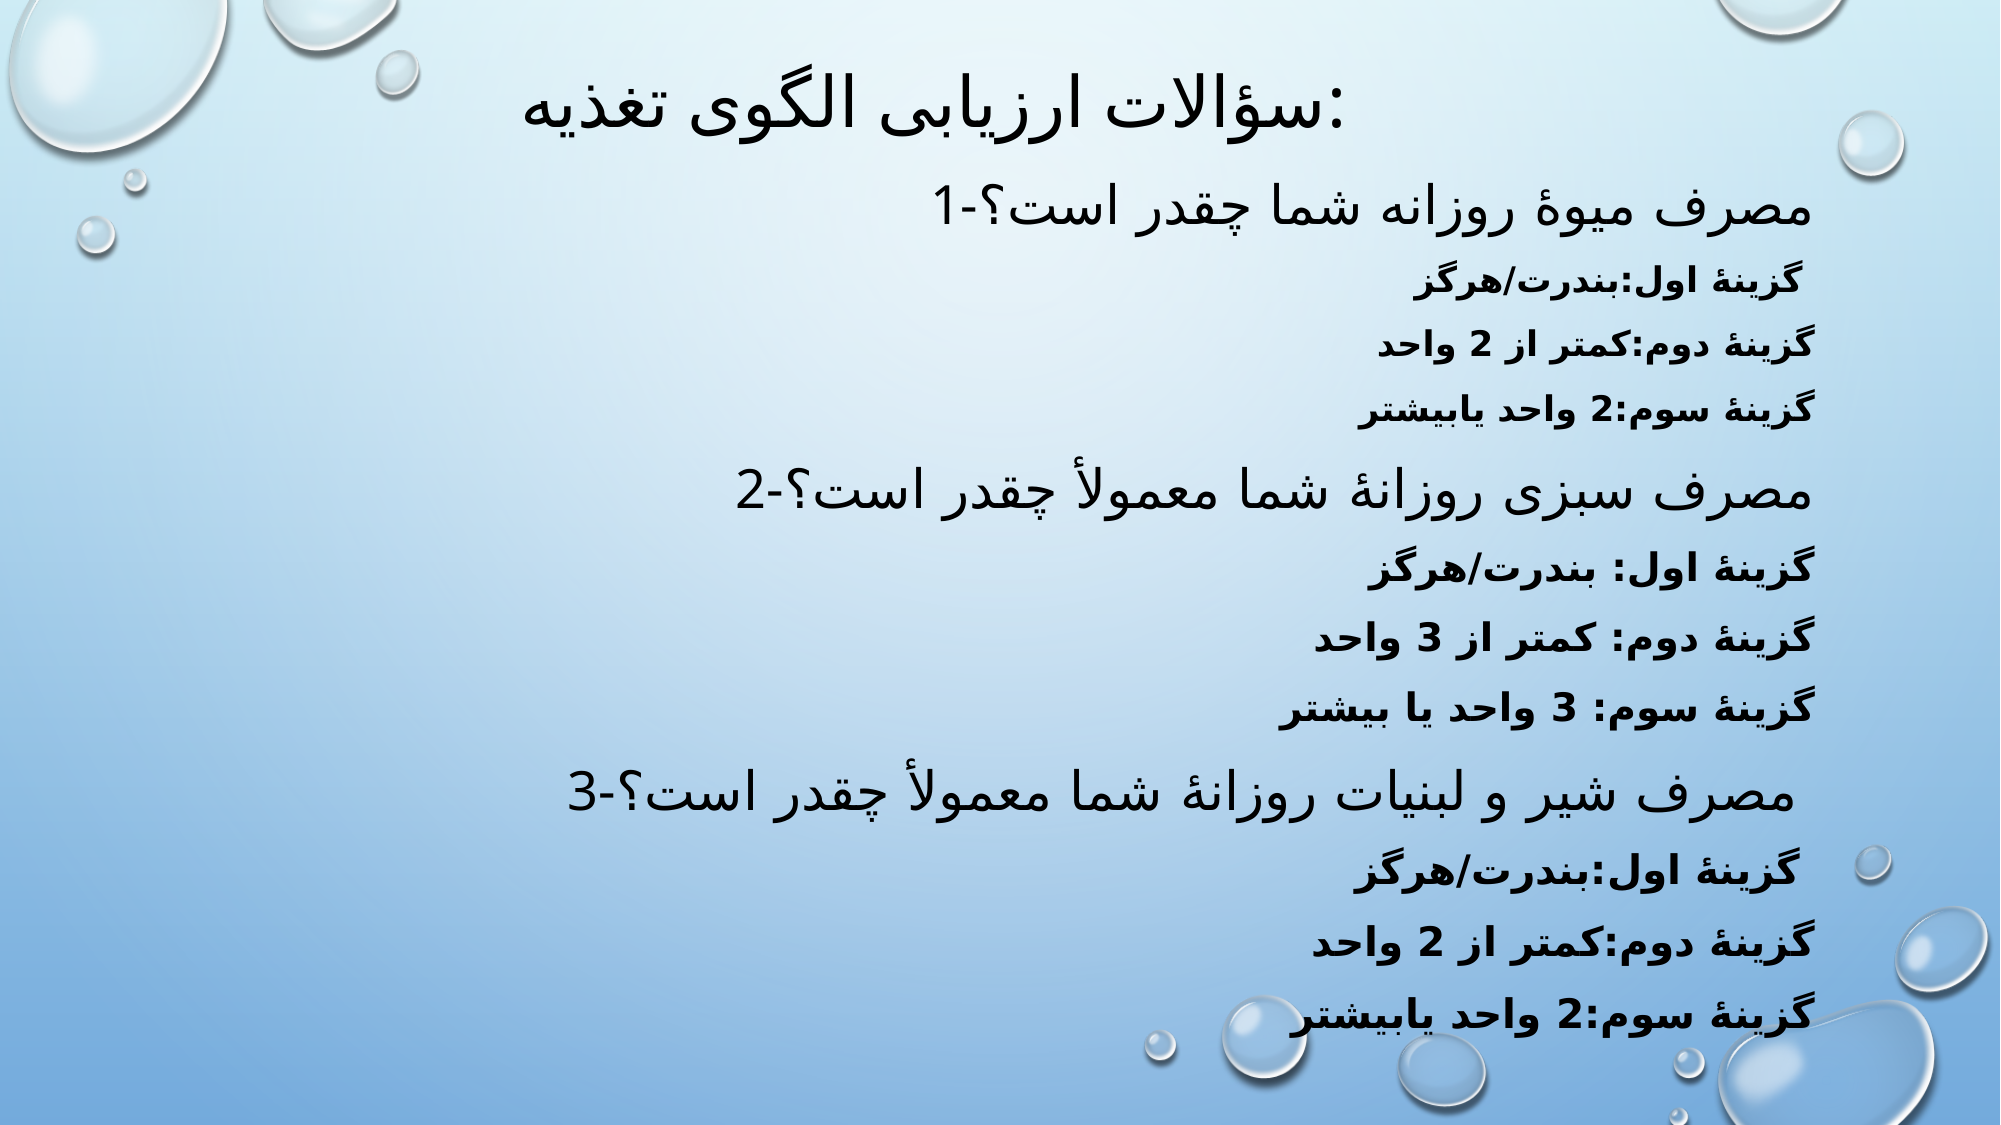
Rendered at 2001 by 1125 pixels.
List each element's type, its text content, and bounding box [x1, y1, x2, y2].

picture [0, 0, 2000, 1125]
title سؤالات ارزیابی الگوی تغذیه: [83, 58, 1783, 150]
list 1-مصرف میوۀ روزانه شما چقدر است؟ گزینۀ اول:بندرت/هرگز گزینۀ دوم:کمتر از 2 واحد گزینۀ سوم:2 واحد یابیشتر 2-مصرف سبزی روزانۀ شما معمولأ چقدر است؟ گزینۀ اول: بندرت/هرگز گزینۀ دوم: کمتر از 3 واحد گزینۀ سوم: 3 واحد یا بیشتر 3-مصرف شیر و لبنیات روزانۀ شما معمولأ چقدر است؟ گزینۀ اول:بندرت/هرگز گزینۀ دوم:کمتر از 2 واحد گزینۀ سوم:2 واحد یابیشتر [131, 149, 1830, 1048]
